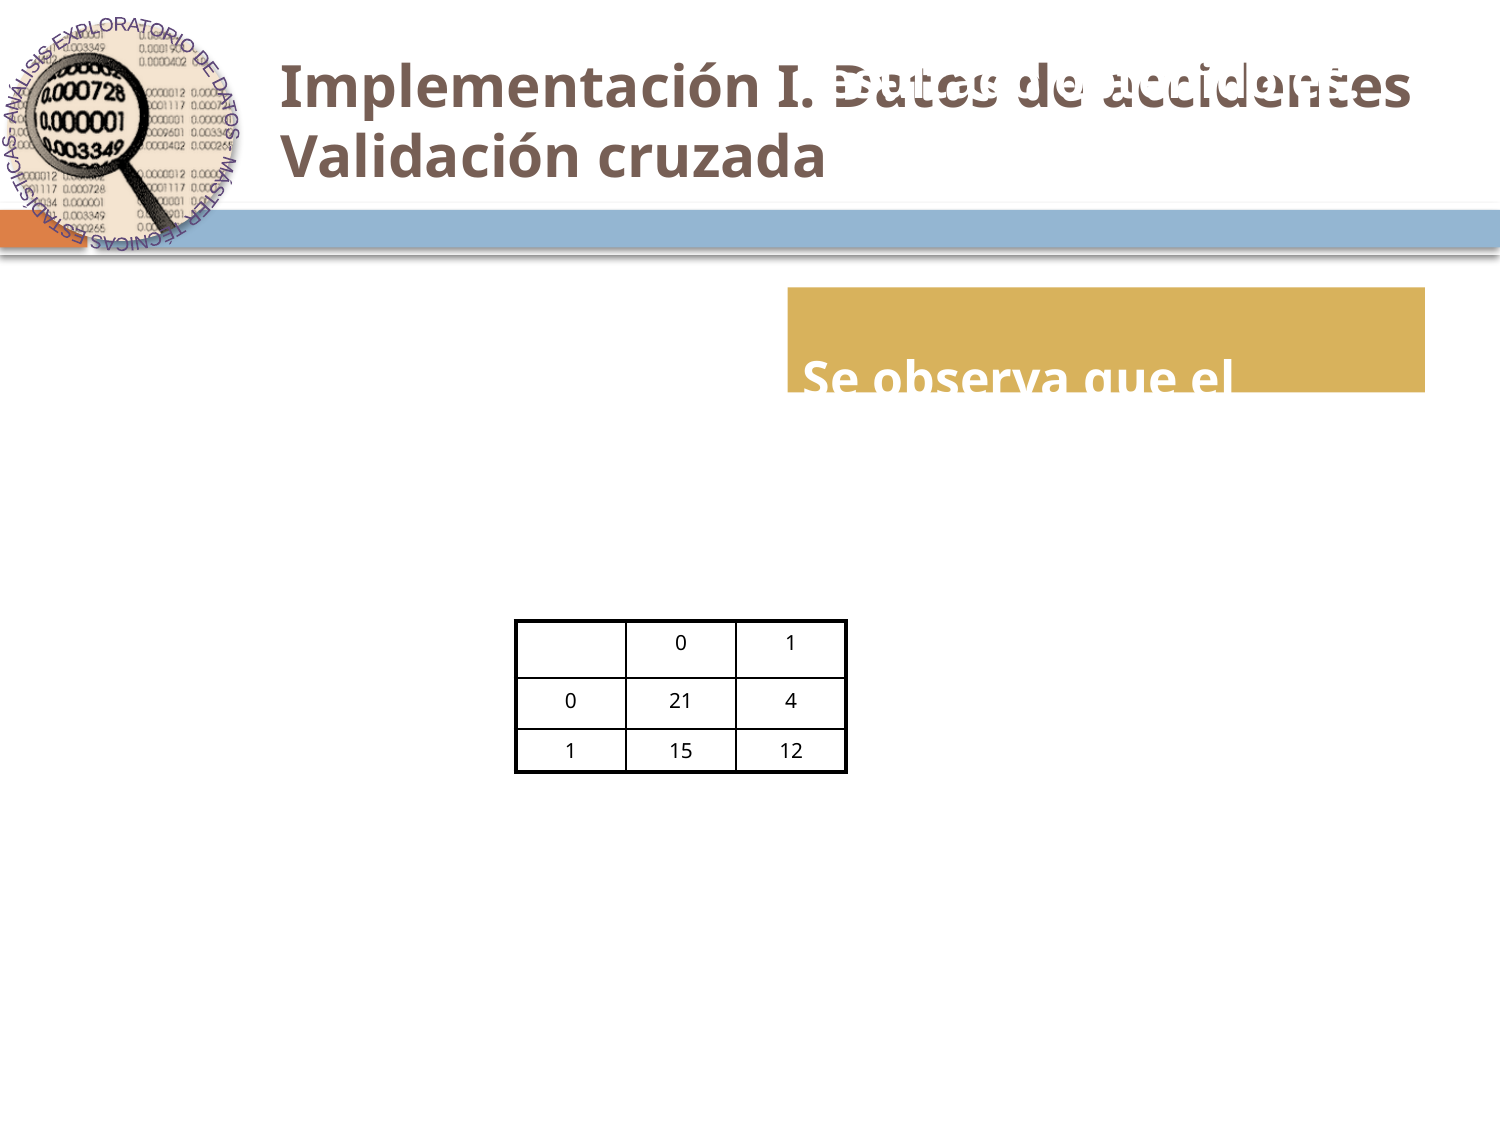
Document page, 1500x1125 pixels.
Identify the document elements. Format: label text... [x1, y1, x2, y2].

table_cell 21 [627, 679, 735, 728]
list Validación cruzada en el árbol de regresión: Para realizar la validación cruzada en el árbol utilizaremos el paquete rpart (sobre una muestra de entrenamiento de tamaño 10). En este caso el resultado obtenido es: Se observa que el clasificador funcionaba mejor con todos los casos de la muestra, en muestras más pequeñas aumentan los falsos positivos y los falsos negativos [787, 287, 1426, 393]
table_cell 12 [737, 730, 844, 770]
table_cell 1 [518, 730, 625, 770]
table_cell 15 [627, 730, 735, 770]
title Implementación I. Datos de accidentes Validación cruzada [265, 37, 1438, 201]
table_cell 0 [518, 679, 625, 728]
table_cell 4 [737, 679, 844, 728]
table_header 1 [737, 623, 844, 677]
table_header [518, 623, 625, 677]
table_header 0 [627, 623, 735, 677]
